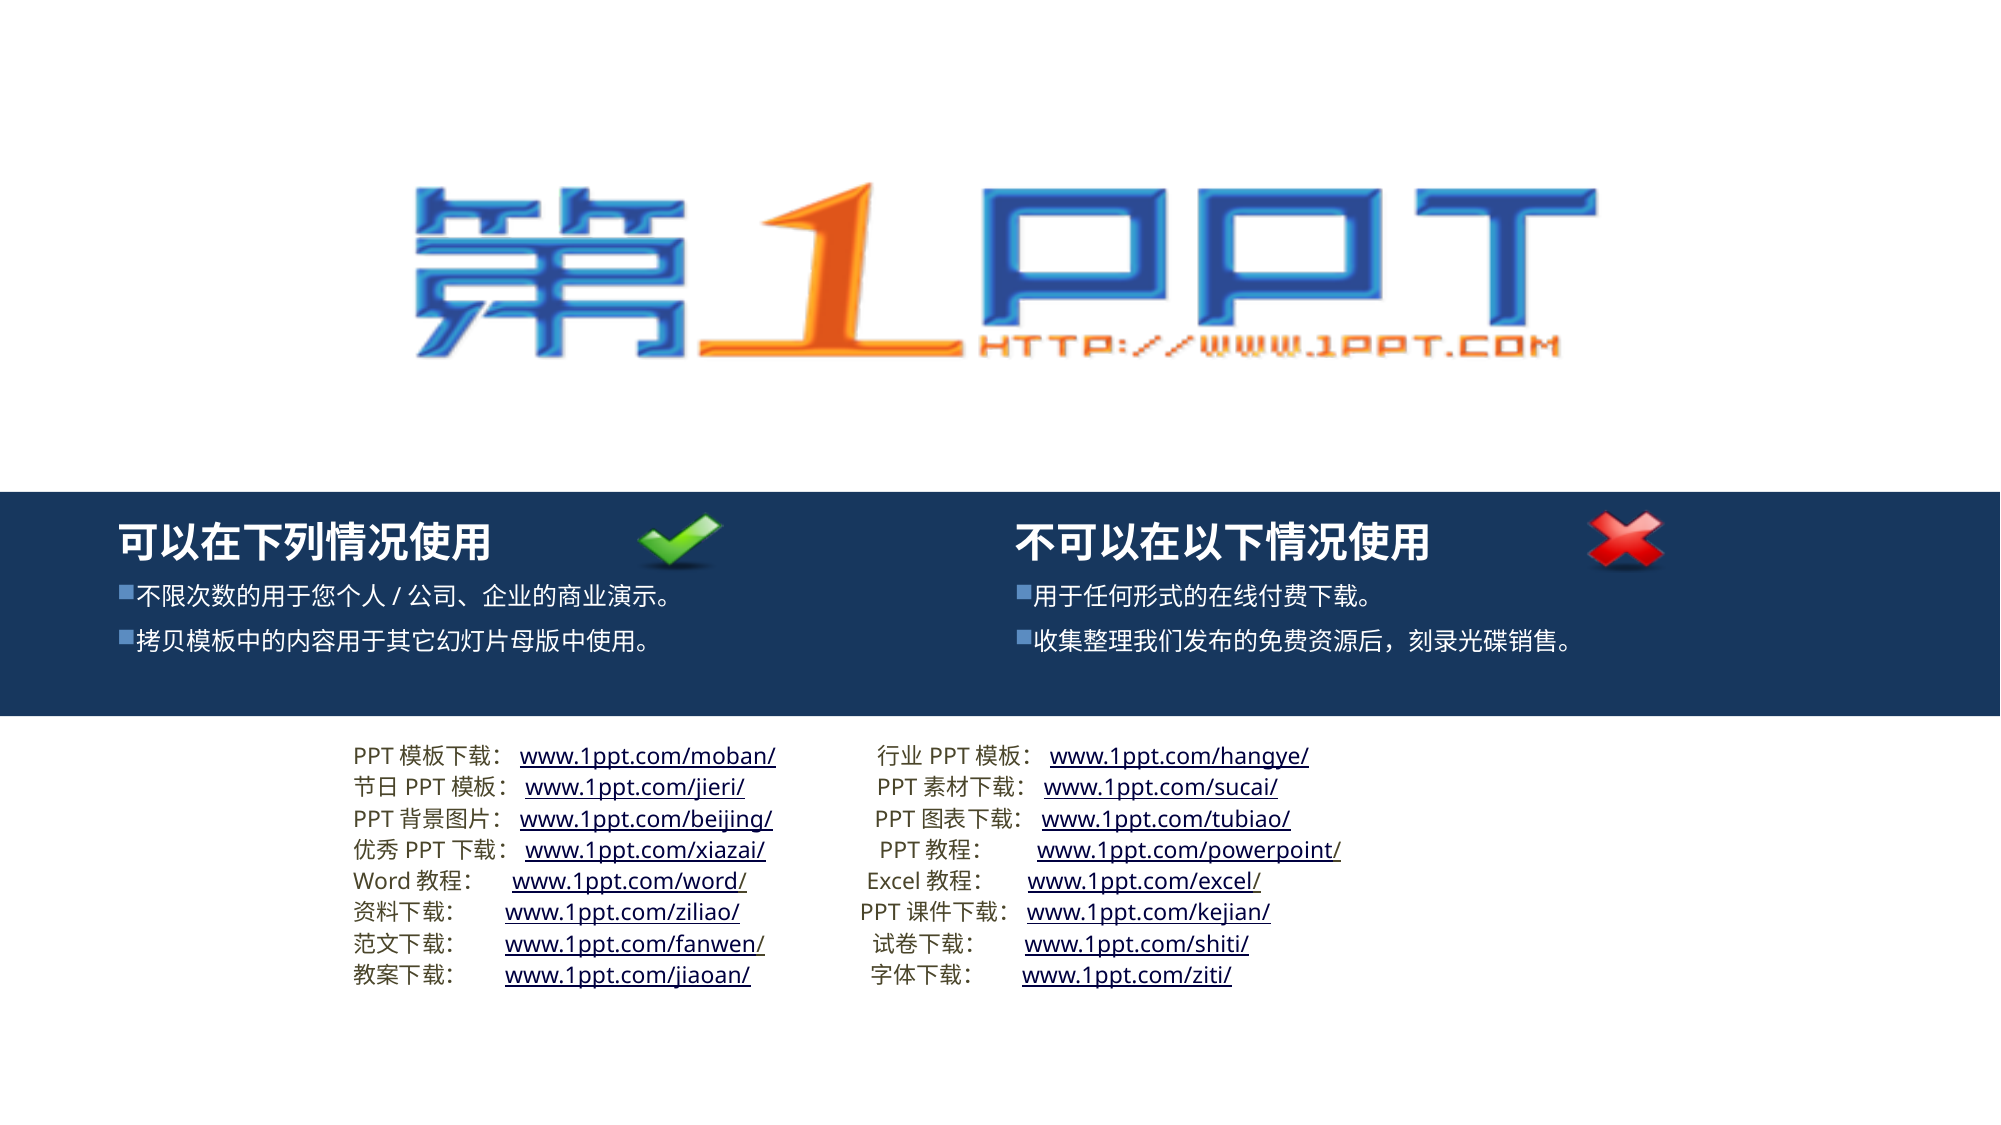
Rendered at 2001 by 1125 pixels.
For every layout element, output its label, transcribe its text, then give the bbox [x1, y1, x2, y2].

text_box PPT模板下载：www.1ppt.com/moban/ 行业PPT模板：www.1ppt.com/hangye/ 节日PPT模板：www.1ppt.com/jieri/ PPT素材下载：www.1ppt.com/sucai/ PPT背景图片：www.1ppt.com/beijing/ PPT图表下载：www.1ppt.com/tubiao/ 优秀PPT下载：www.1ppt.com/xiazai/ PPT教程： www.1ppt.com/powerpoint/ Word教程： www.1ppt.com/word/ Excel教程： www.1ppt.com/excel/ 资料下载： www.1ppt.com/ziliao/ PPT课件下载：www.1ppt.com/kejian/ 范文下载： www.1ppt.com/fanwen/ 试卷下载： www.1ppt.com/shiti/ 教案下载： www.1ppt.com/jiaoan/ 字体下载： www.1ppt.com/ziti/ [336, 762, 1752, 1008]
picture [179, 51, 1867, 492]
text_box 不可以在以下情况使用 用于任何形式的在线付费下载。 收集整理我们发布的免费资源后，刻录光碟销售。 [999, 508, 1898, 762]
picture [637, 507, 724, 573]
picture [1581, 507, 1669, 573]
text_box [0, 491, 2000, 717]
text_box 可以在下列情况使用 不限次数的用于您个人/公司、企业的商业演示。 拷贝模板中的内容用于其它幻灯片母版中使用。 [102, 508, 1000, 774]
